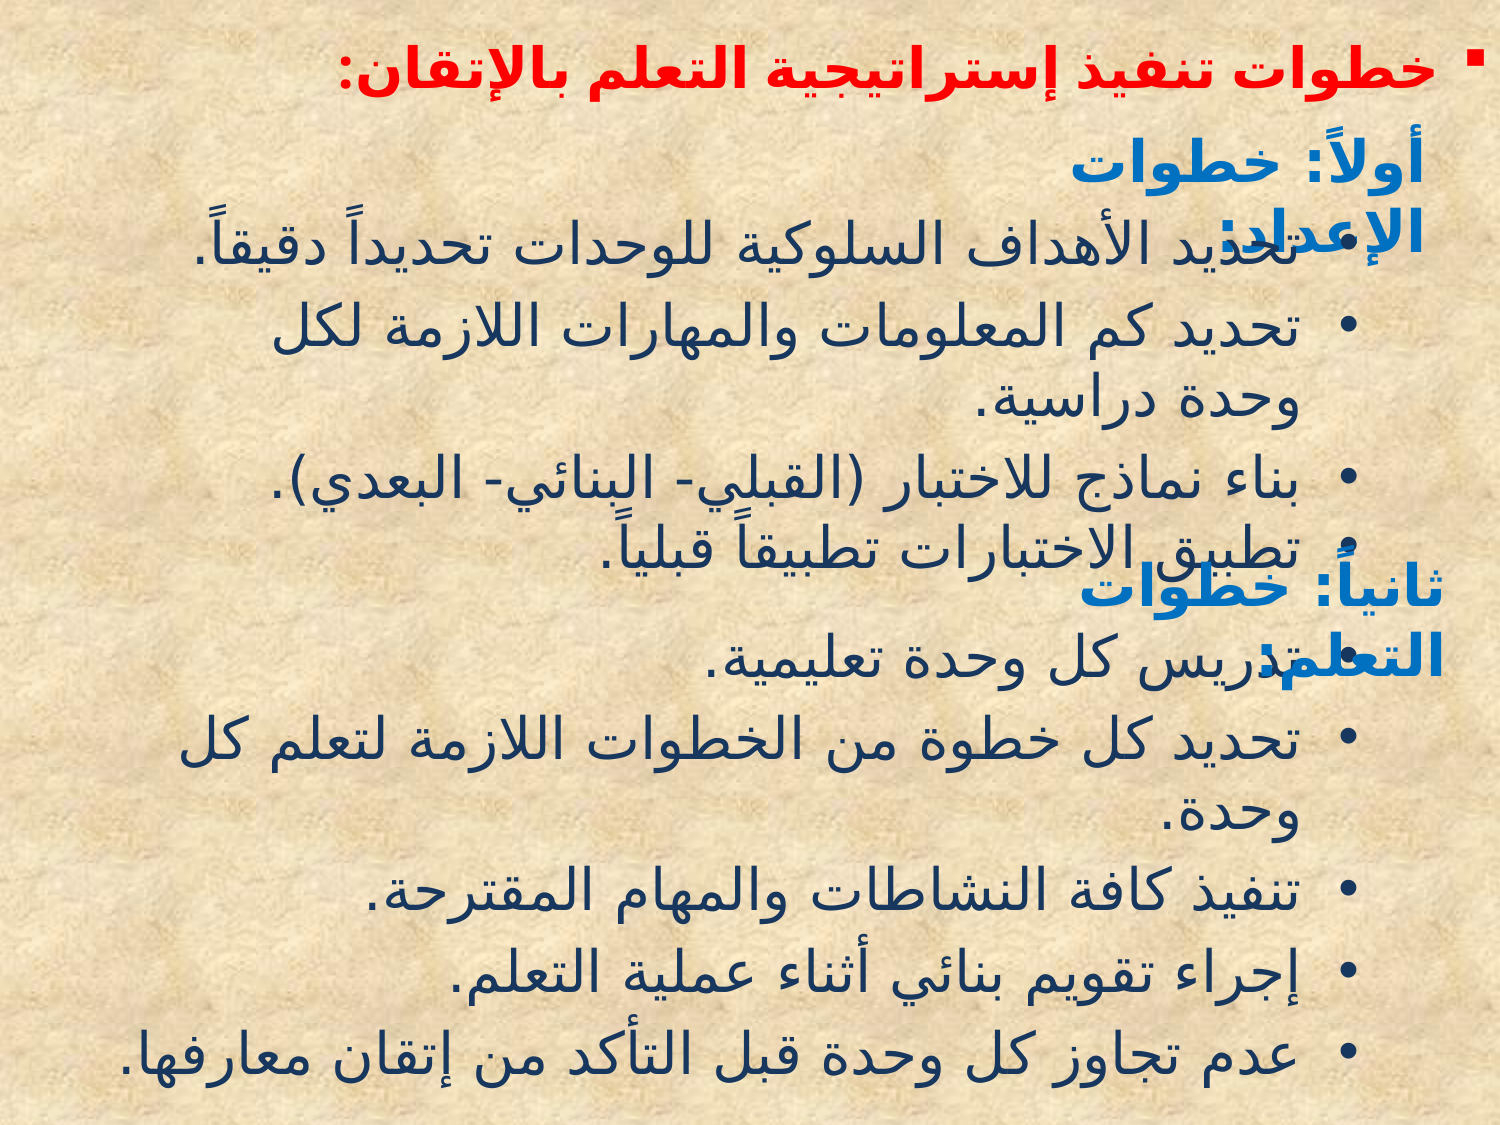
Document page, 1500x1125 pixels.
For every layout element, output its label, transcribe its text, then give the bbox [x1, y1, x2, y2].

text_box ثانياً: خطوات التعلم: [925, 541, 1462, 696]
picture [0, 0, 1500, 1125]
title خطوات تنفيذ إستراتيجية التعلم بالإتقان: [150, 0, 1500, 131]
list تدريس كل وحدة تعليمية. تحديد كل خطوة من الخطوات اللازمة لتعلم كل وحدة. تنفيذ كافة النشاطات والمهام المقترحة. إجراء تقويم بنائي أثناء عملية التعلم. عدم تجاوز كل وحدة قبل التأكد من إتقان معارفها. [35, 611, 1430, 1081]
text_box أولاً: خطوات الإعداد: [972, 117, 1442, 272]
text_box تحديد الأهداف السلوكية للوحدات تحديداً دقيقاً. تحديد كم المعلومات والمهارات اللازمة لكل وحدة دراسية. بناء نماذج للاختبار (القبلي- البنائي- البعدي). تطبيق الاختبارات تطبيقاً قبلياً. [152, 199, 1430, 588]
